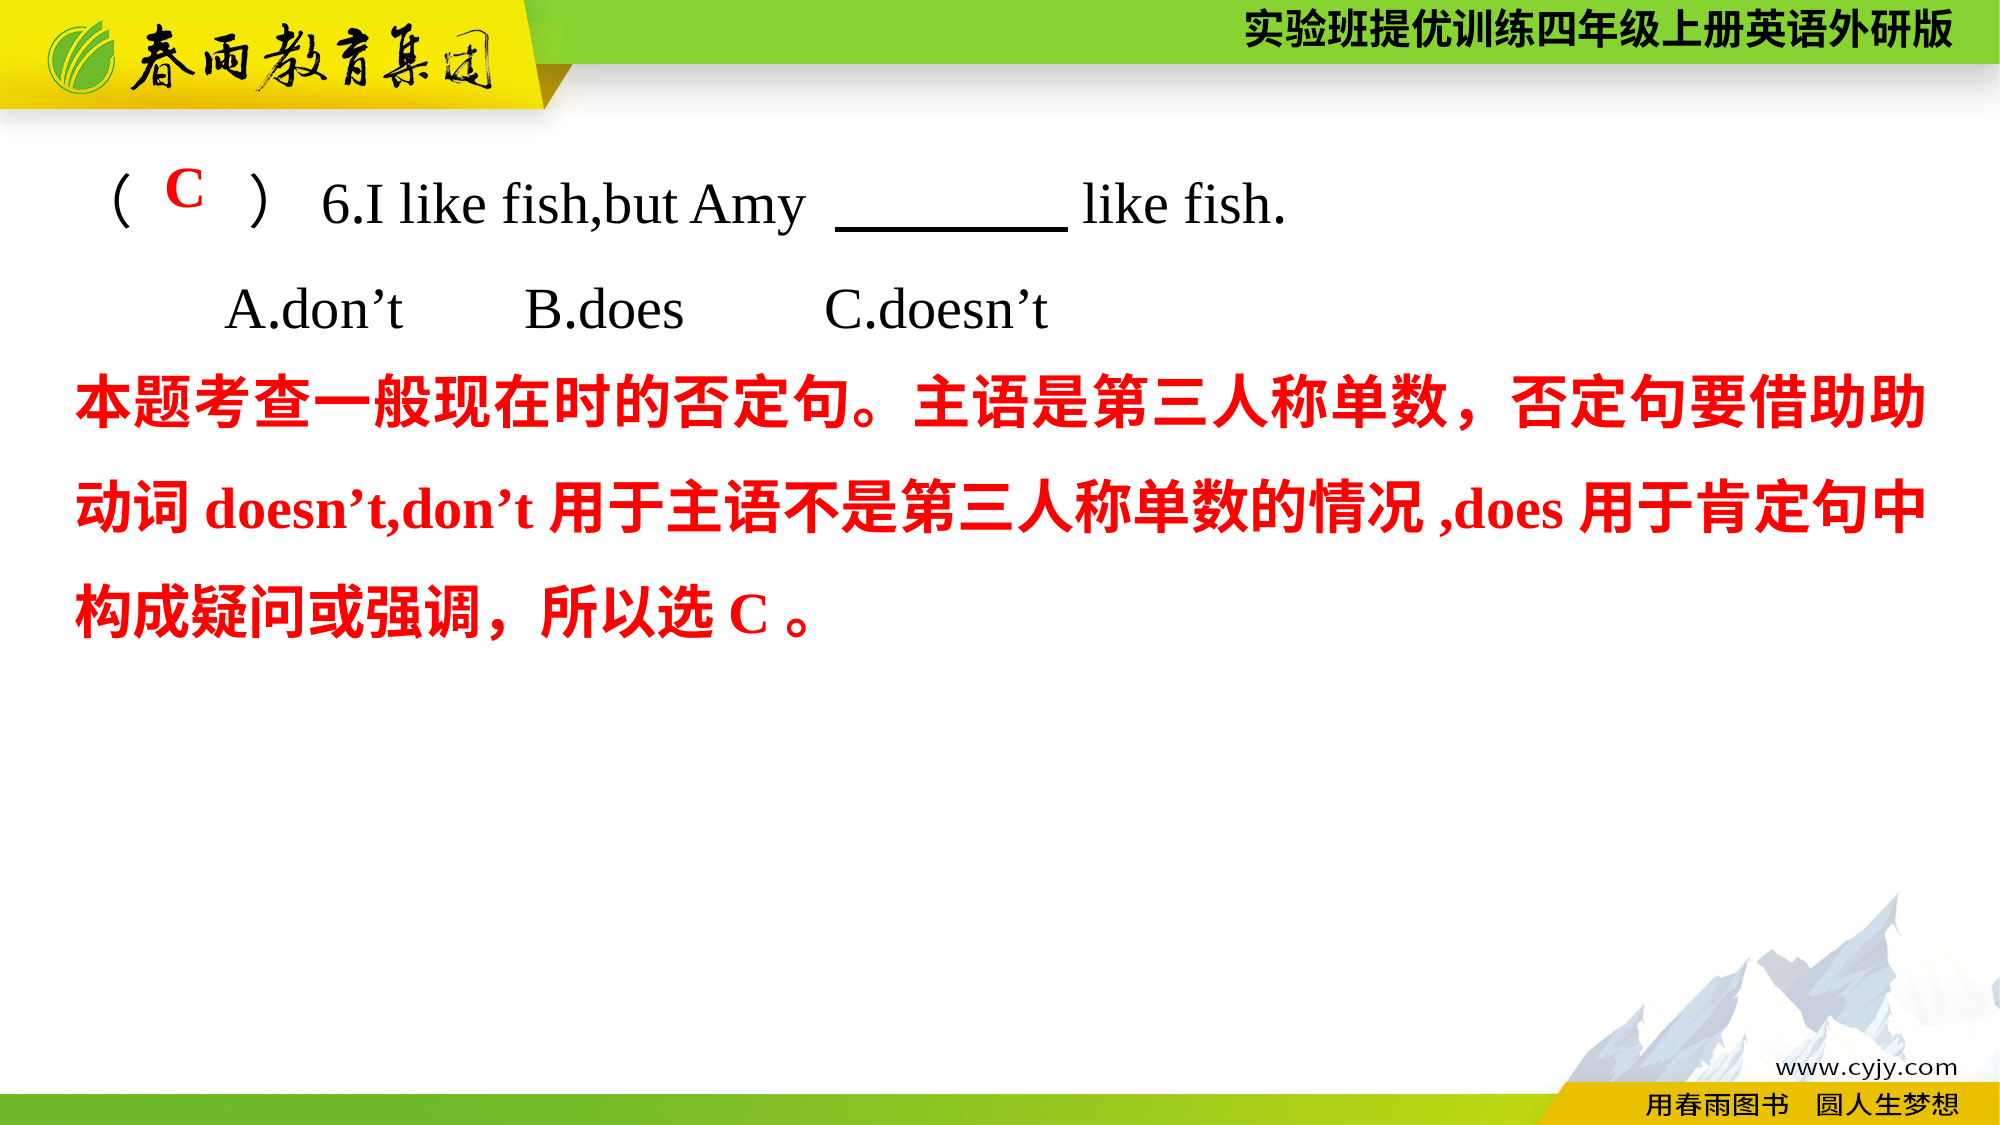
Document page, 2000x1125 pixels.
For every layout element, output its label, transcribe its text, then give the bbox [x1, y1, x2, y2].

picture [0, 0, 2000, 1125]
list （ ）6.I like fish,but Amy like fish. A.don’t B.does C.doesn’t [59, 122, 1944, 322]
text_box C [149, 141, 222, 227]
text_box 本题考查一般现在时的否定句。主语是第三人称单数，否定句要借助助动词doesn’t,don’t用于主语不是第三人称单数的情况,does用于肯定句中构成疑问或强调，所以选C。 [59, 322, 1944, 653]
